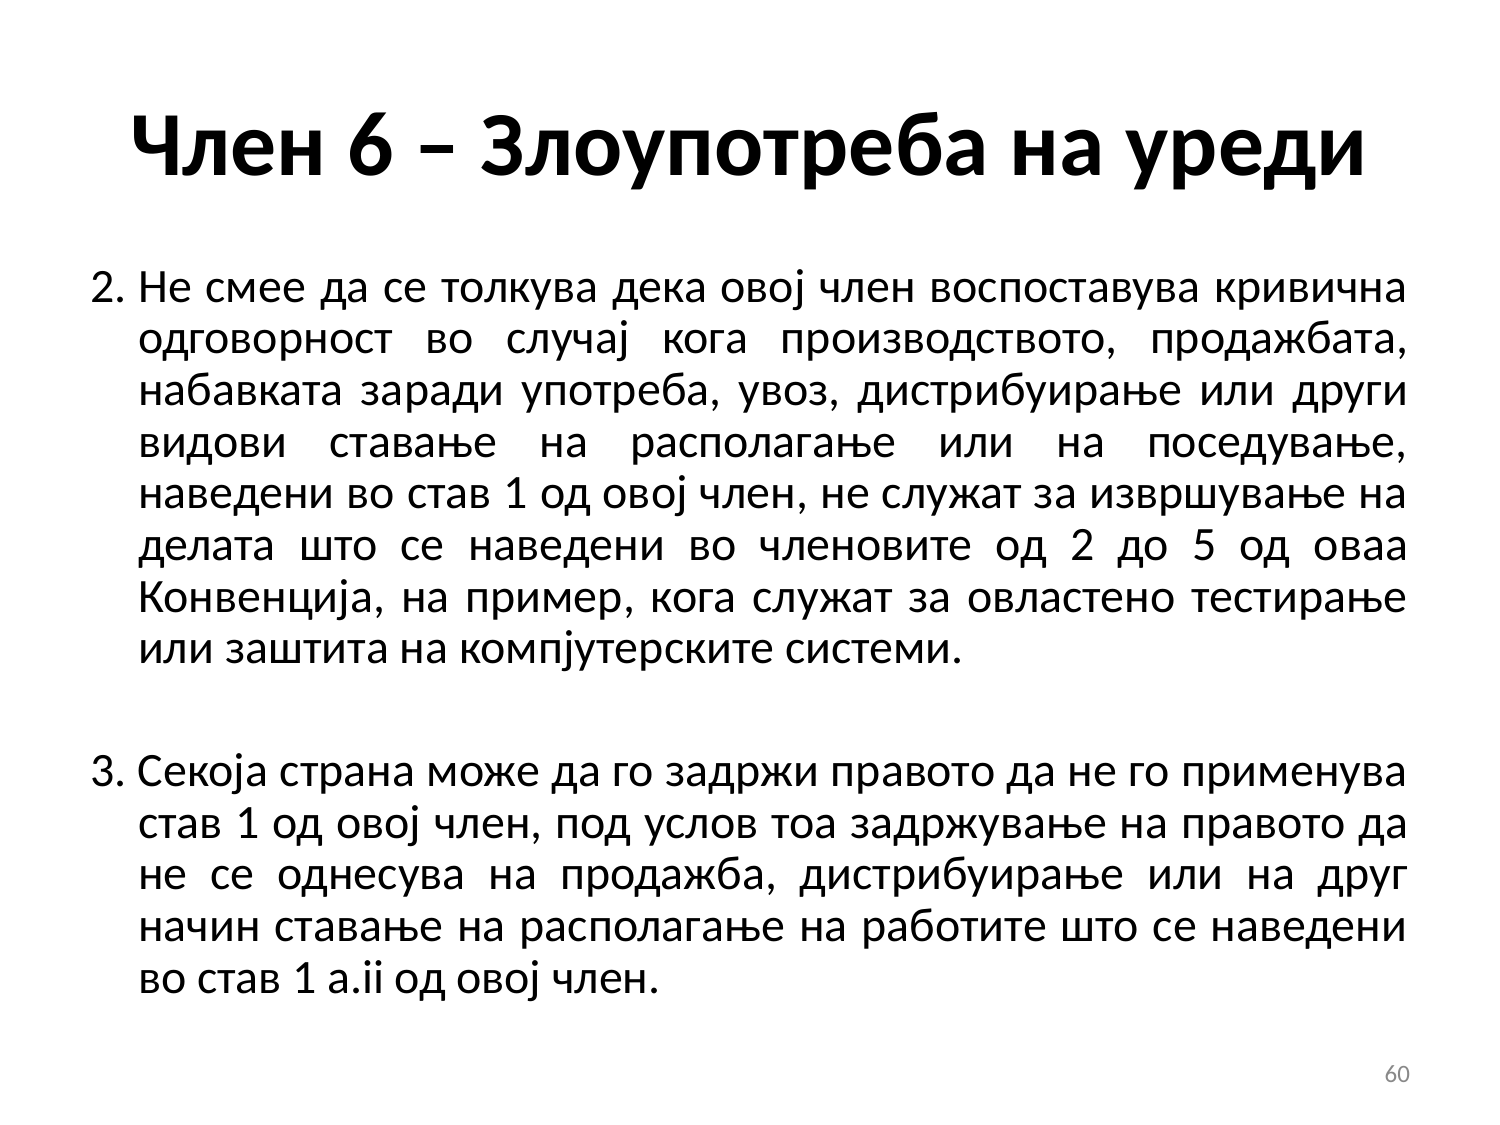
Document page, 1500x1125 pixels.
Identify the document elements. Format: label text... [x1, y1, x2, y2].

list 2. Не смее да се толкува дека овој член воспоставува кривична одговорност во случај кога производството, продажбата, набавката заради употреба, увоз, дистрибуирање или други видови ставање на располагање или на поседување, наведени во став 1 од овој член, не служат за извршување на делата што се наведени во членовите од 2 до 5 од оваа Конвенција, на пример, кога служат за овластено тестирање или заштита на компјутерските системи. 3. Секоја страна може да го задржи правото да не го применува став 1 од овој член, под услов тоа задржување на правото да не се однесува на продажба, дистрибуирање или на друг начин ставање на располагање на работите што се наведени во став 1 a.ii од овој член. [75, 253, 1425, 1071]
title Член 6 – Злоупотреба на уреди [75, 45, 1425, 233]
slide_number 60 [1074, 1042, 1425, 1103]
